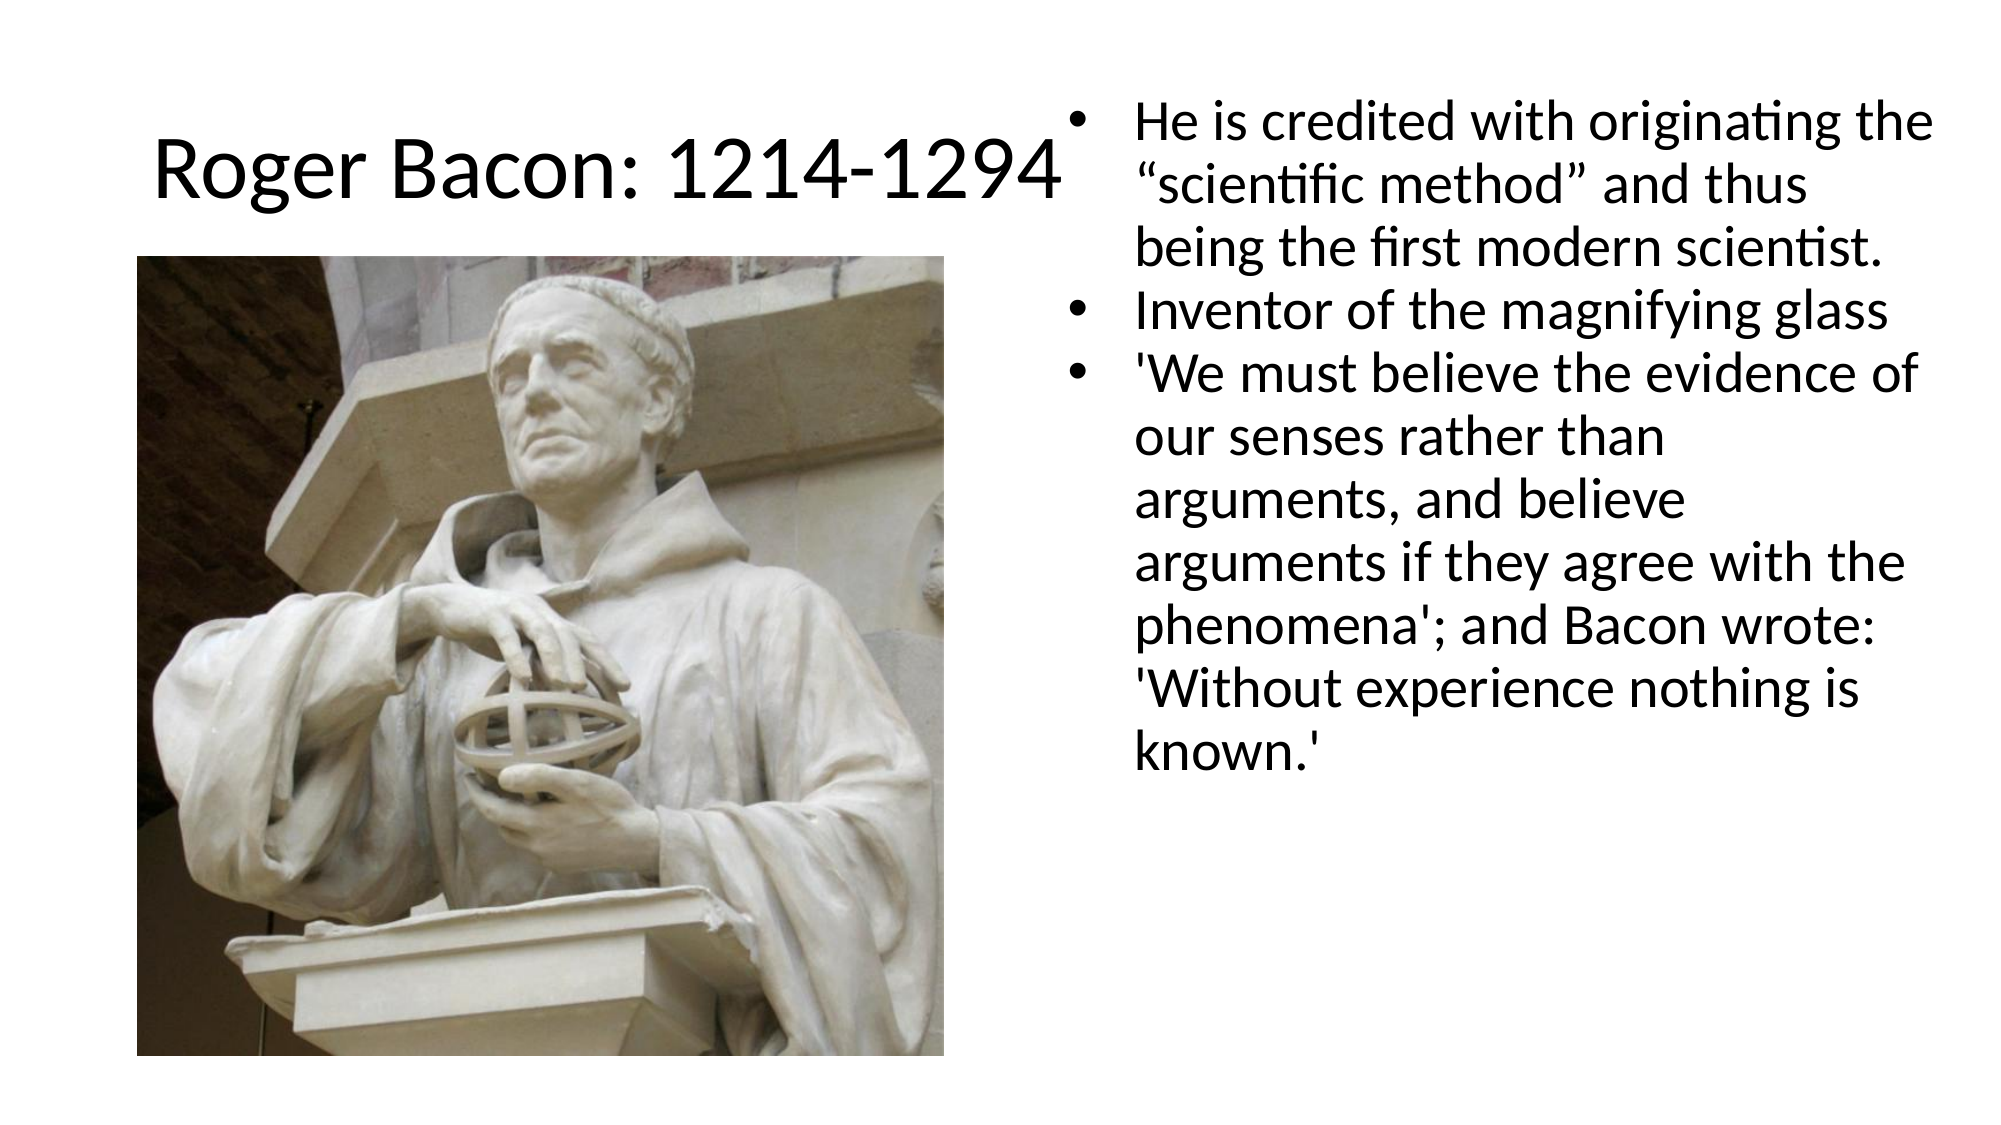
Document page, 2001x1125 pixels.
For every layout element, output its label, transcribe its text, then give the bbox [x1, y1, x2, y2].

title Roger Bacon: 1214-1294 [137, 59, 1863, 278]
list He is credited with originating the “scientific method” and thus being the first modern scientist. Inventor of the magnifying glass 'We must believe the evidence of our senses rather than arguments, and believe arguments if they agree with the phenomena'; and Bacon wrote: 'Without experience nothing is known.' [1044, 75, 1953, 1014]
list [137, 256, 944, 1057]
